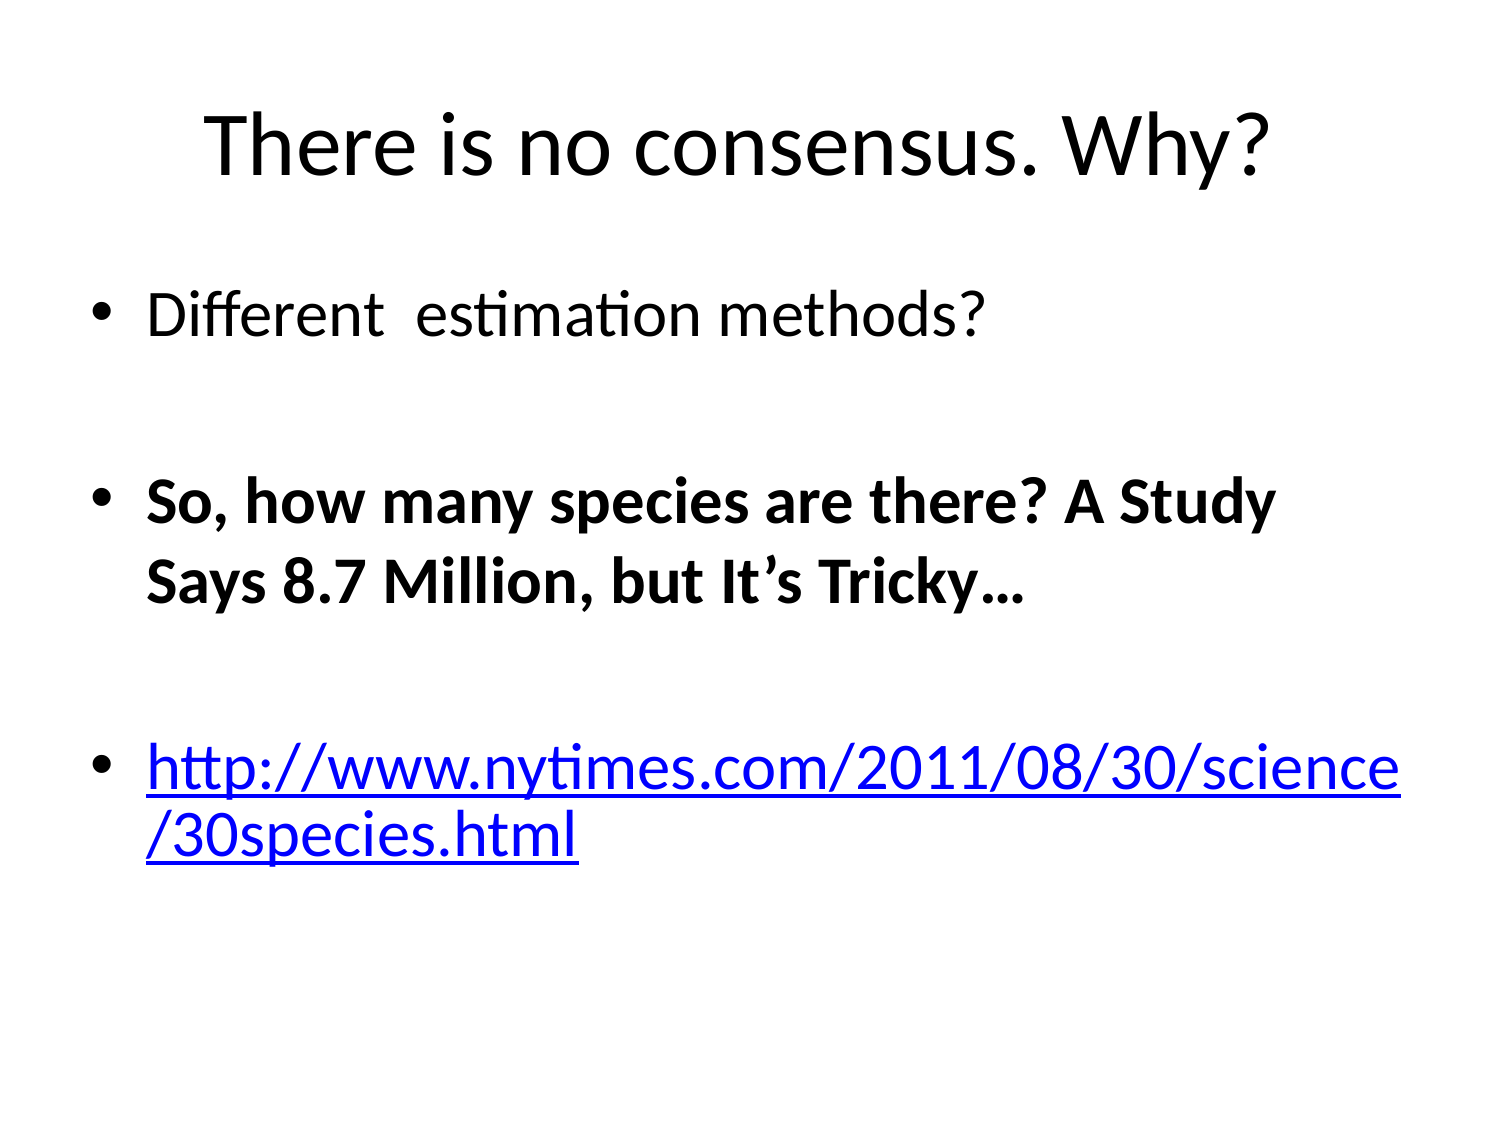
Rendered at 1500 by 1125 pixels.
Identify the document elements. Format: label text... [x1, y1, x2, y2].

title There is no consensus. Why? [75, 45, 1425, 233]
list Different estimation methods? So, how many species are there? A Study Says 8.7 Million, but It’s Tricky… http://www.nytimes.com/2011/08/30/science/30species.html [75, 262, 1425, 1005]
